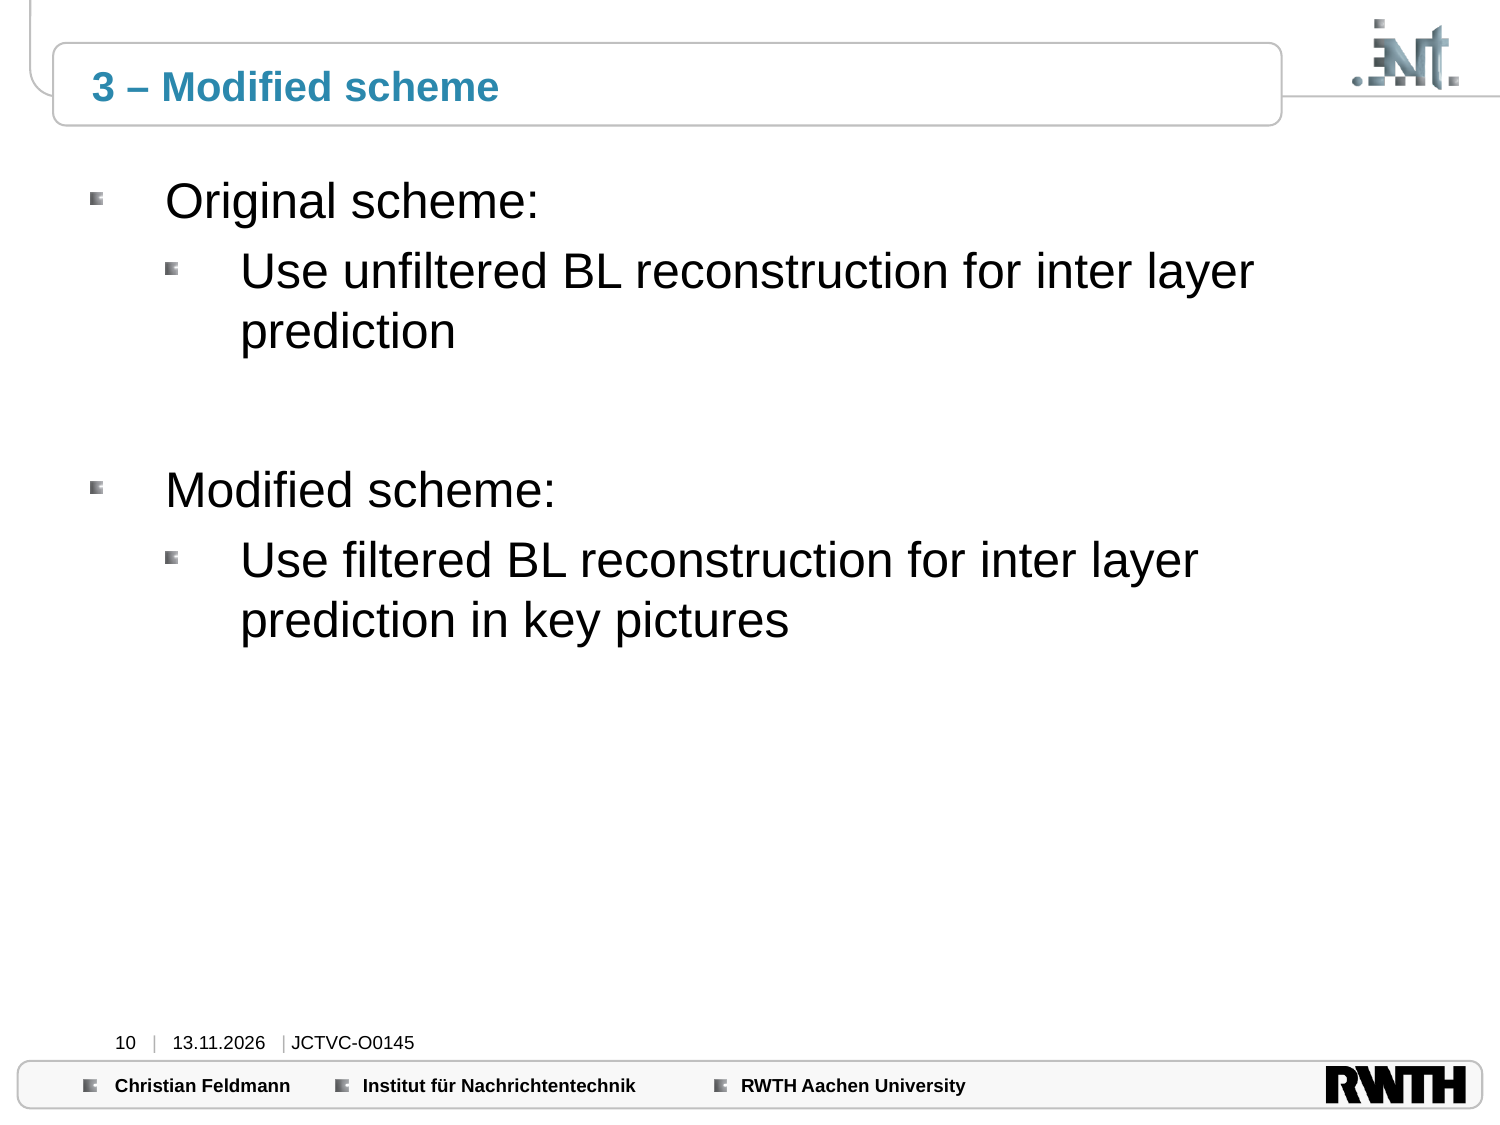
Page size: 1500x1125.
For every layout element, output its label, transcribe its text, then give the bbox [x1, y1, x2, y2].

picture [165, 551, 178, 564]
picture [165, 262, 178, 275]
list Original scheme: Use unfiltered BL reconstruction for inter layer prediction Modified scheme: Use filtered BL reconstruction for inter layer prediction in key pictures [75, 160, 1425, 1000]
picture [83, 1079, 97, 1092]
title 3 – Modified scheme [76, 48, 1412, 120]
picture [335, 1079, 349, 1092]
picture [1352, 19, 1459, 90]
picture [90, 192, 103, 205]
picture [90, 481, 103, 494]
picture [714, 1079, 727, 1092]
picture [1325, 1067, 1468, 1104]
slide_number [100, 1023, 1471, 1067]
